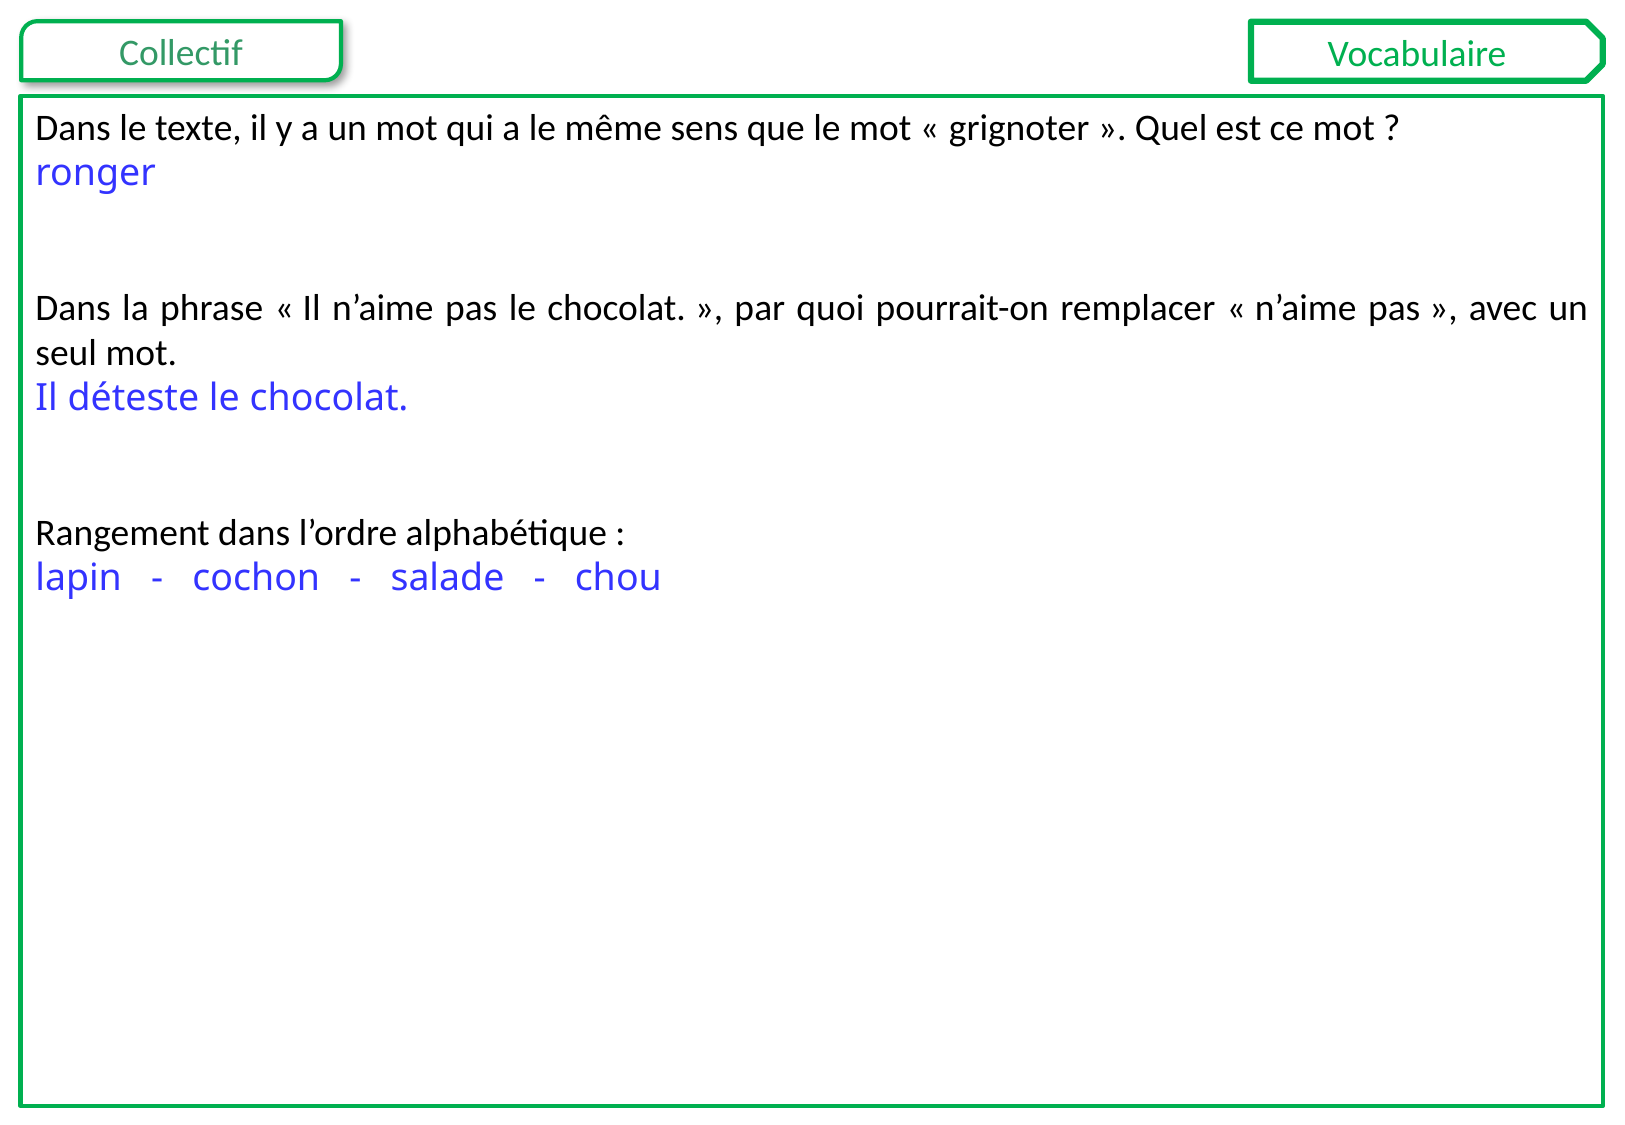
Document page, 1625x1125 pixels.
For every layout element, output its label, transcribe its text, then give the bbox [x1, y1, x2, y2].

list Dans le texte, il y a un mot qui a le même sens que le mot « grignoter ». Quel est ce mot ? ronger Dans la phrase « Il n’aime pas le chocolat. », par quoi pourrait-on remplacer « n’aime pas », avec un seul mot. Il déteste le chocolat. Rangement dans l’ordre alphabétique : lapin - cochon - salade - chou [18, 94, 1605, 1108]
list Vocabulaire [1250, 21, 1584, 81]
